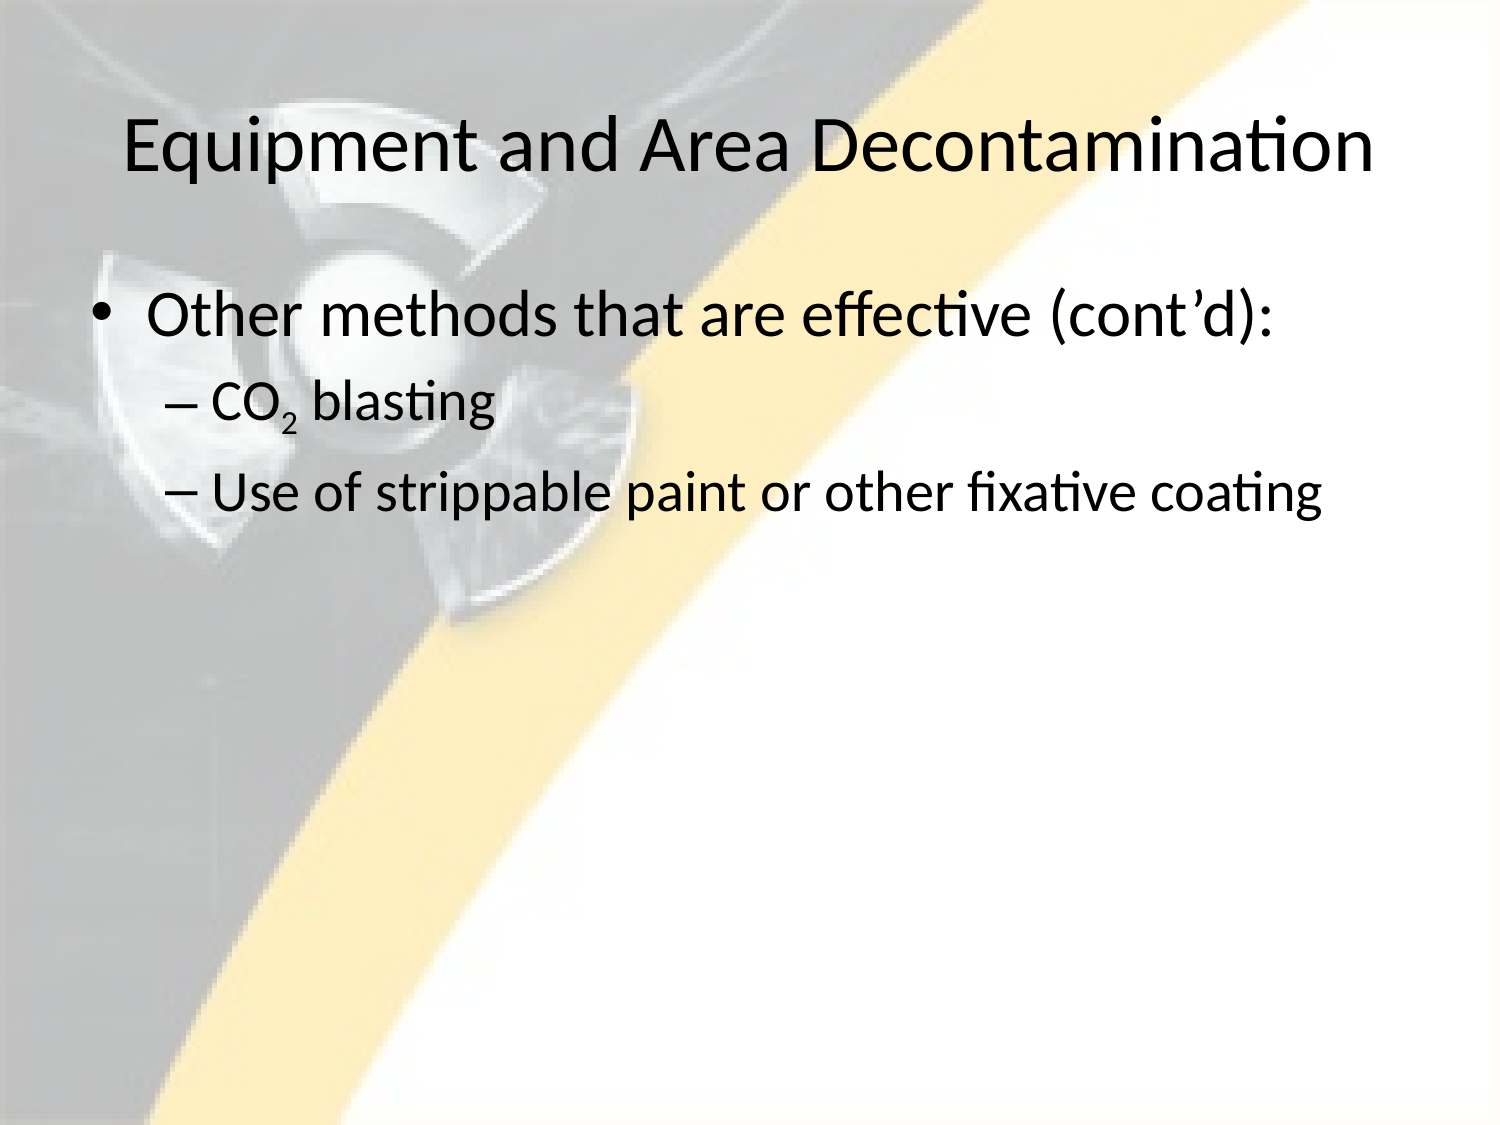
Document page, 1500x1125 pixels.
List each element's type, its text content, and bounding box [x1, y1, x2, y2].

title Equipment and Area Decontamination [75, 45, 1425, 233]
list Other methods that are effective (cont’d): CO2 blasting Use of strippable paint or other fixative coating [75, 262, 1425, 1038]
